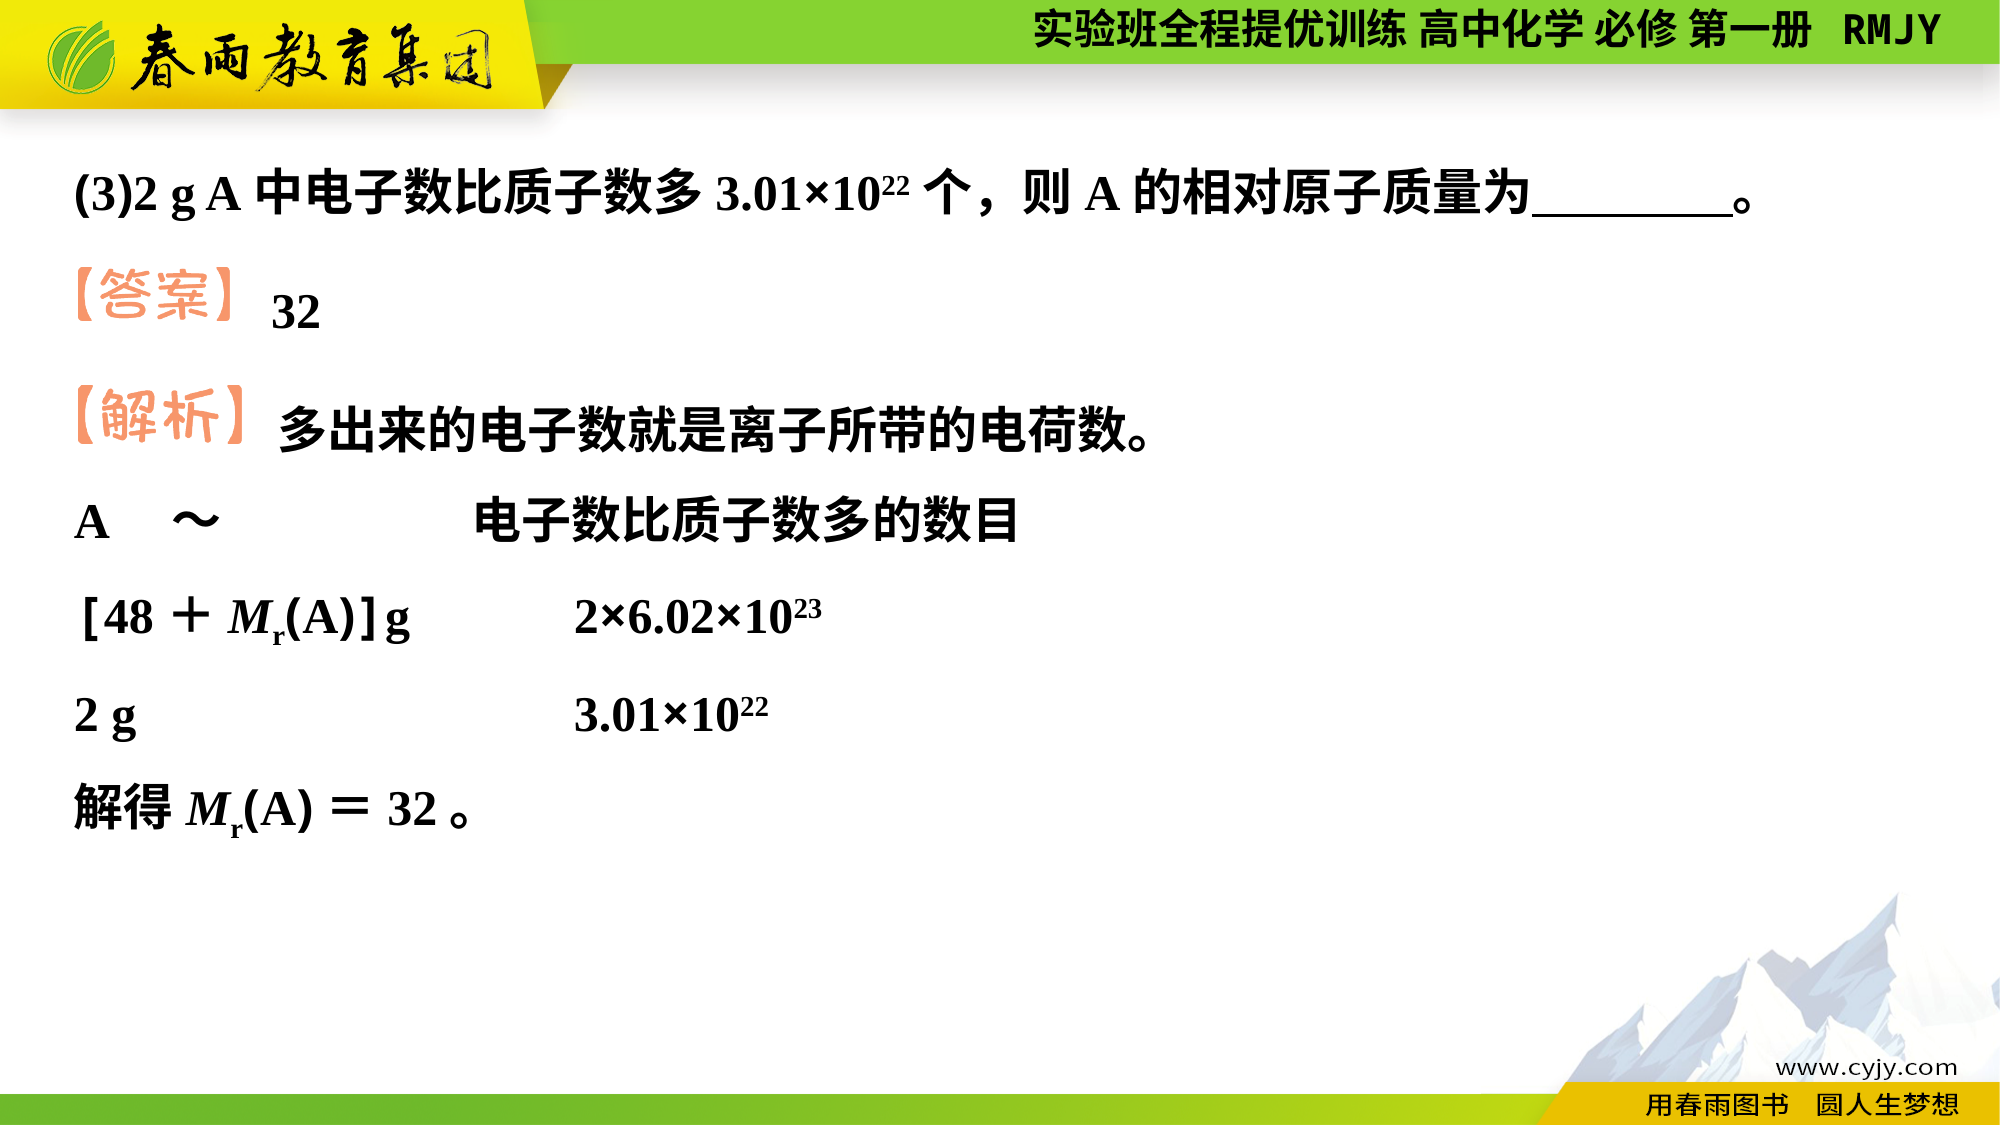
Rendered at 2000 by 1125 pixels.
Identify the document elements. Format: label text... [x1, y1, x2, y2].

text_box 32 [256, 241, 336, 346]
picture [0, 0, 2000, 1125]
